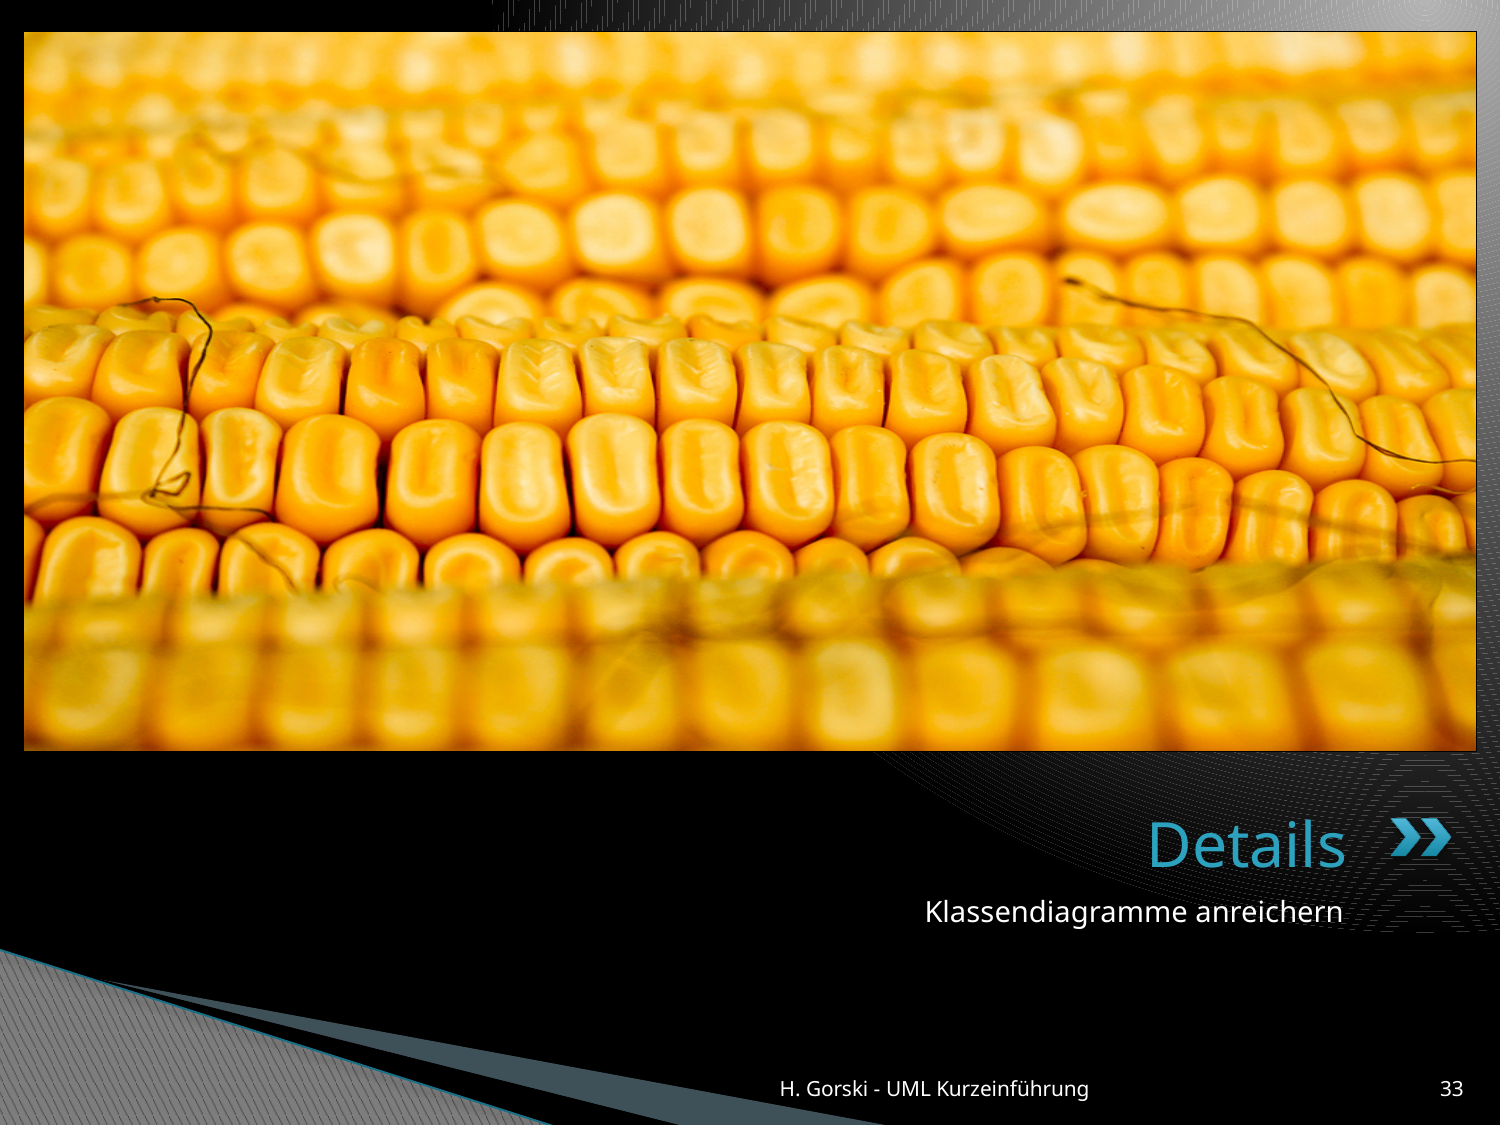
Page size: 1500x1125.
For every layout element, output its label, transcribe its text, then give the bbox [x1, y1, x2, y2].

picture [23, 30, 1477, 752]
picture [0, 952, 543, 1125]
list Klassendiagramme anreichern [187, 892, 1363, 1000]
slide_number 33 [1418, 1051, 1479, 1112]
title Details [37, 798, 1363, 891]
footer H. Gorski - UML Kurzeinführung [718, 1051, 1105, 1112]
